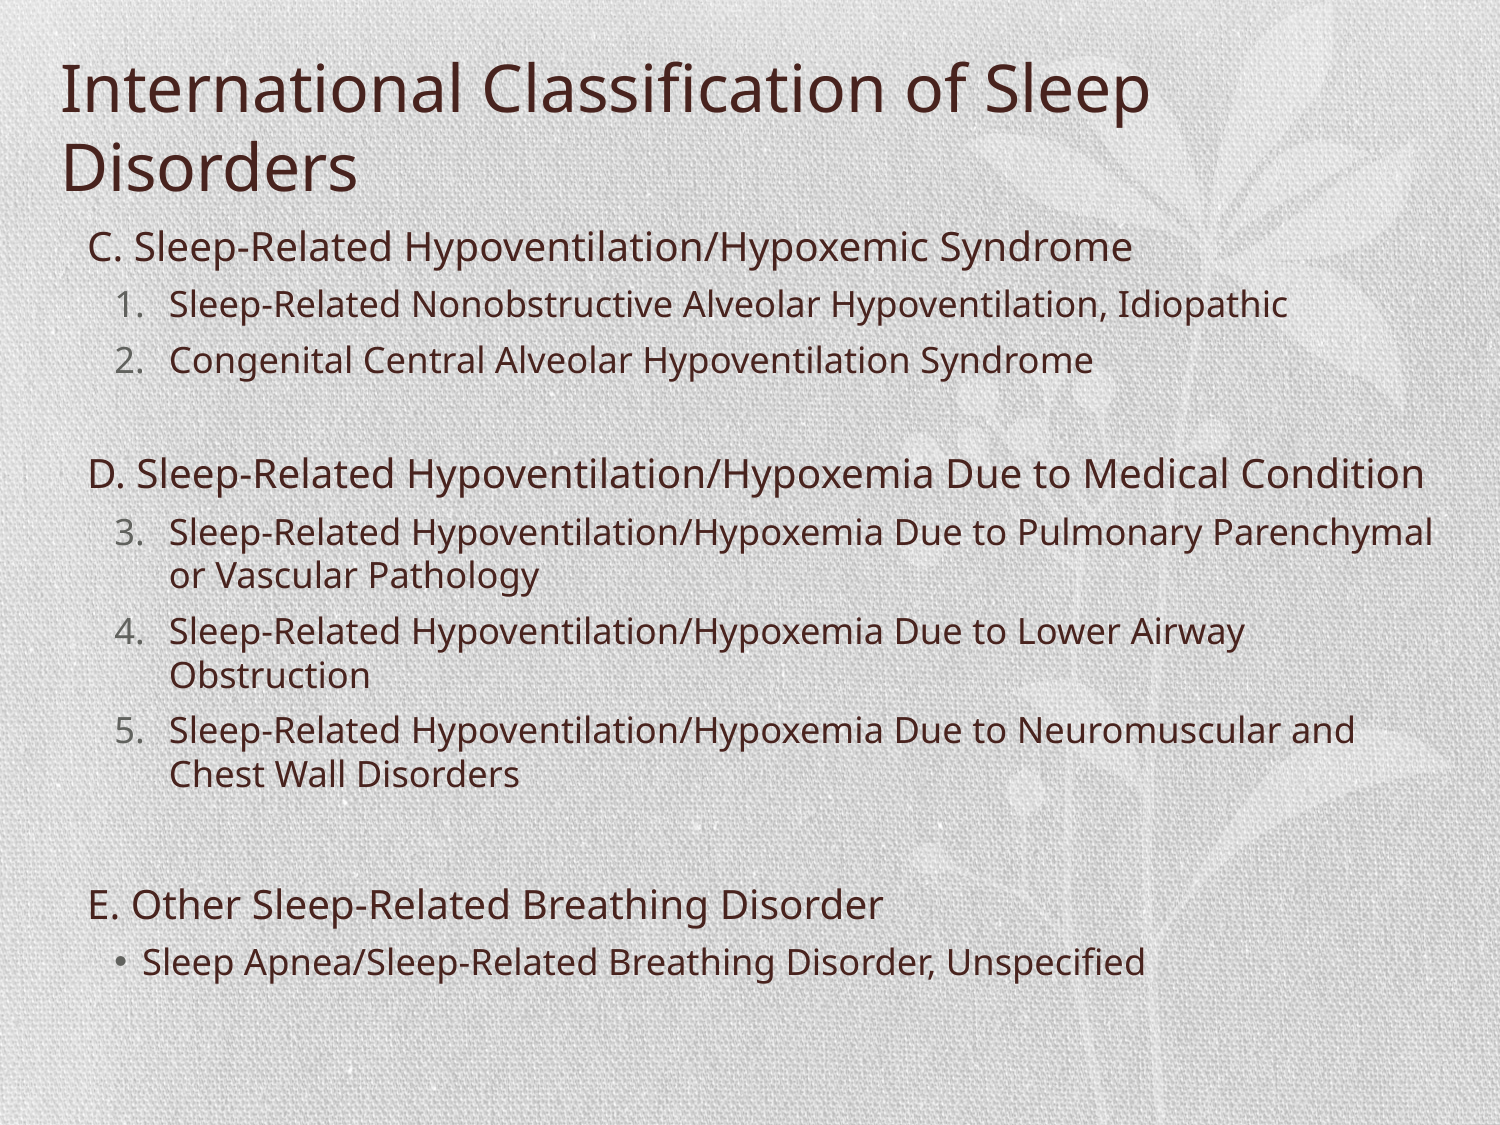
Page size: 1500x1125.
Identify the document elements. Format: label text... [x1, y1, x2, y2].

title International Classification of Sleep Disorders [45, 37, 1455, 213]
list C. Sleep-Related Hypoventilation/Hypoxemic Syndrome Sleep-Related Nonobstructive Alveolar Hypoventilation, Idiopathic Congenital Central Alveolar Hypoventilation Syndrome D. Sleep-Related Hypoventilation/Hypoxemia Due to Medical Condition Sleep-Related Hypoventilation/Hypoxemia Due to Pulmonary Parenchymal or Vascular Pathology Sleep-Related Hypoventilation/Hypoxemia Due to Lower Airway Obstruction Sleep-Related Hypoventilation/Hypoxemia Due to Neuromuscular and Chest Wall Disorders E. Other Sleep-Related Breathing Disorder Sleep Apnea/Sleep-Related Breathing Disorder, Unspecified [45, 213, 1455, 1023]
